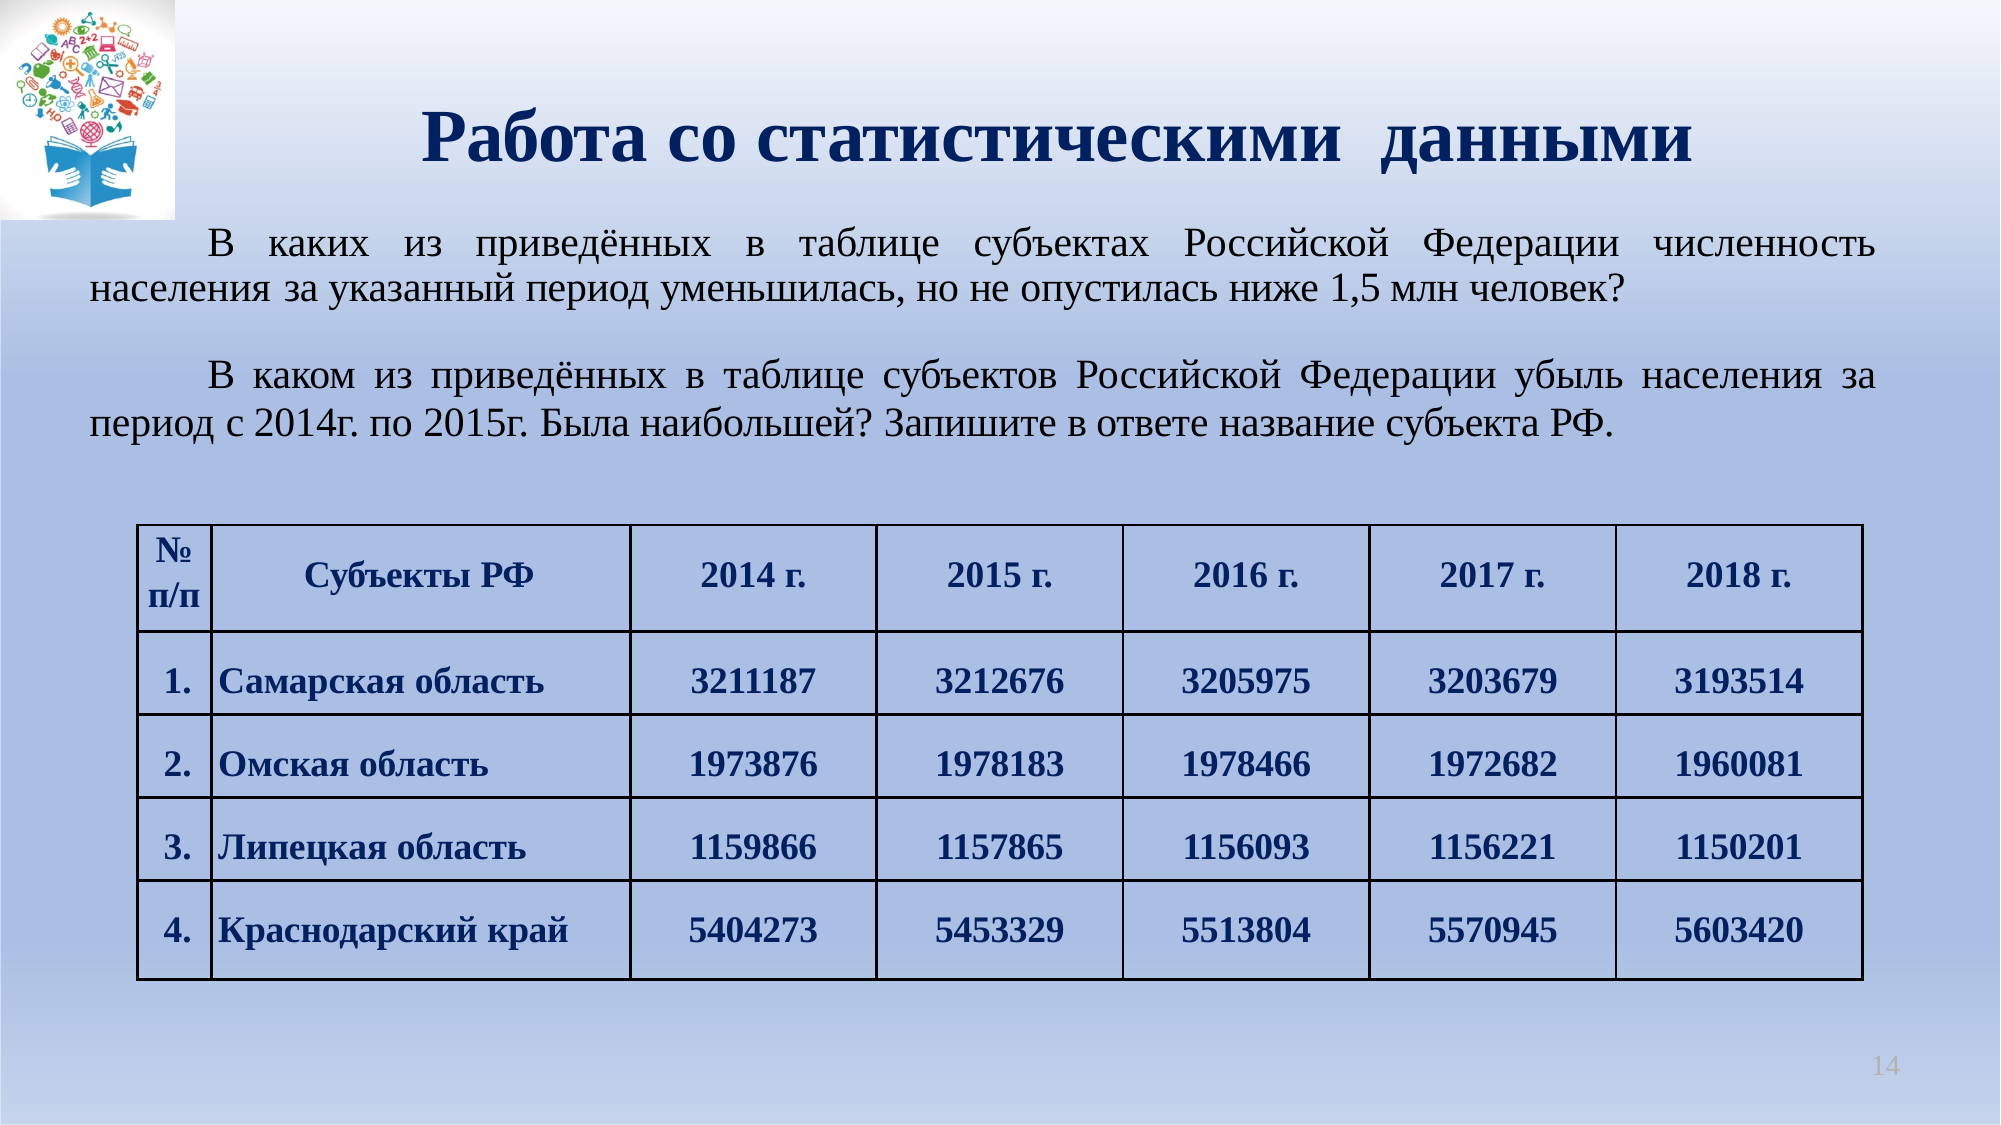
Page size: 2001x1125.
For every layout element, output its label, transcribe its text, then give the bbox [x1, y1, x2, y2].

table_cell 5513804 [1124, 882, 1368, 978]
table_cell 1978466 [1124, 716, 1368, 796]
table_cell 1156093 [1124, 799, 1368, 879]
table_cell Омская область [213, 716, 629, 796]
table_header 2015 г. [878, 526, 1122, 630]
table_cell 3193514 [1617, 633, 1861, 713]
table_header 2017 г. [1371, 526, 1615, 630]
table_cell 1150201 [1617, 799, 1861, 879]
table_cell 1157865 [878, 799, 1122, 879]
table_header Субъекты РФ [213, 526, 629, 630]
table_cell 3212676 [878, 633, 1122, 713]
text_box Работа со статистическими данными [287, 37, 1766, 177]
table_cell 3203679 [1371, 633, 1615, 713]
table_cell 1. [139, 633, 210, 713]
table_cell 4. [139, 882, 210, 978]
table_cell 1973876 [632, 716, 875, 796]
table_cell 1960081 [1617, 716, 1861, 796]
table_cell 2. [139, 716, 210, 796]
table_cell 5603420 [1617, 882, 1861, 978]
table_header 2014 г. [632, 526, 875, 630]
table_cell Краснодарский край [213, 882, 629, 978]
table_cell 1156221 [1371, 799, 1615, 879]
table_cell Самарская область [213, 633, 629, 713]
table_cell 1978183 [878, 716, 1122, 796]
table_header 2018 г. [1617, 526, 1861, 630]
table_header 2016 г. [1124, 526, 1368, 630]
picture [0, 0, 2000, 1125]
table_cell 1159866 [632, 799, 875, 879]
table_cell 3. [139, 799, 210, 879]
table_cell 5570945 [1371, 882, 1615, 978]
table_cell 3205975 [1124, 633, 1368, 713]
table_cell 5453329 [878, 882, 1122, 978]
table_cell 1972682 [1371, 716, 1615, 796]
table_cell Липецкая область [213, 799, 629, 879]
table_header № п/п [139, 526, 210, 630]
slide_number 14 [1440, 1046, 1900, 1103]
text_box В каких из приведённых в таблице субъектах Российской Федерации численность населения за указанный период уменьшилась, но не опустилась ниже 1,5 млн человек? В каком из приведённых в таблице субъектов Российской Федерации убыль населения за период с 2014г. по 2015г. Была наибольшей? Запишите в ответе название субъекта РФ. [87, 212, 1877, 445]
table_cell 5404273 [632, 882, 875, 978]
table_cell 3211187 [632, 633, 875, 713]
